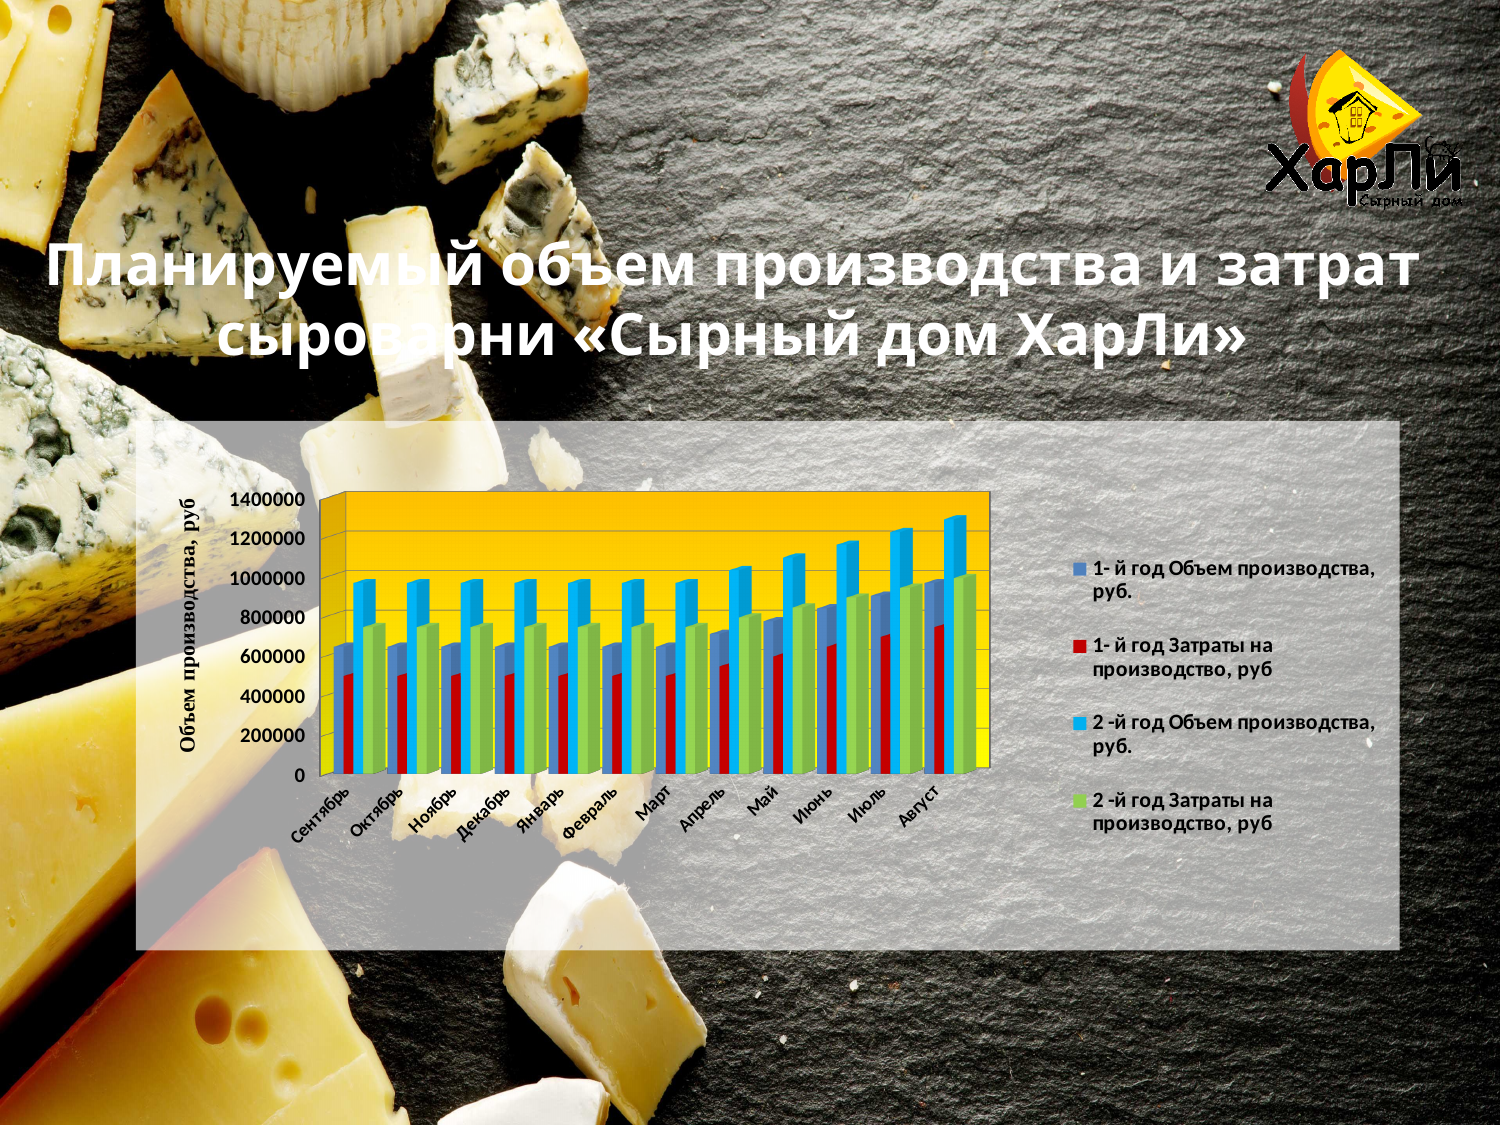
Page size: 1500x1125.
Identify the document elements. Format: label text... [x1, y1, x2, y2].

chart [135, 420, 1400, 951]
text_box Планируемый объем производства и затрат сыроварни «Сырный дом ХарЛи» [0, 219, 1465, 375]
picture [0, 0, 1500, 1125]
